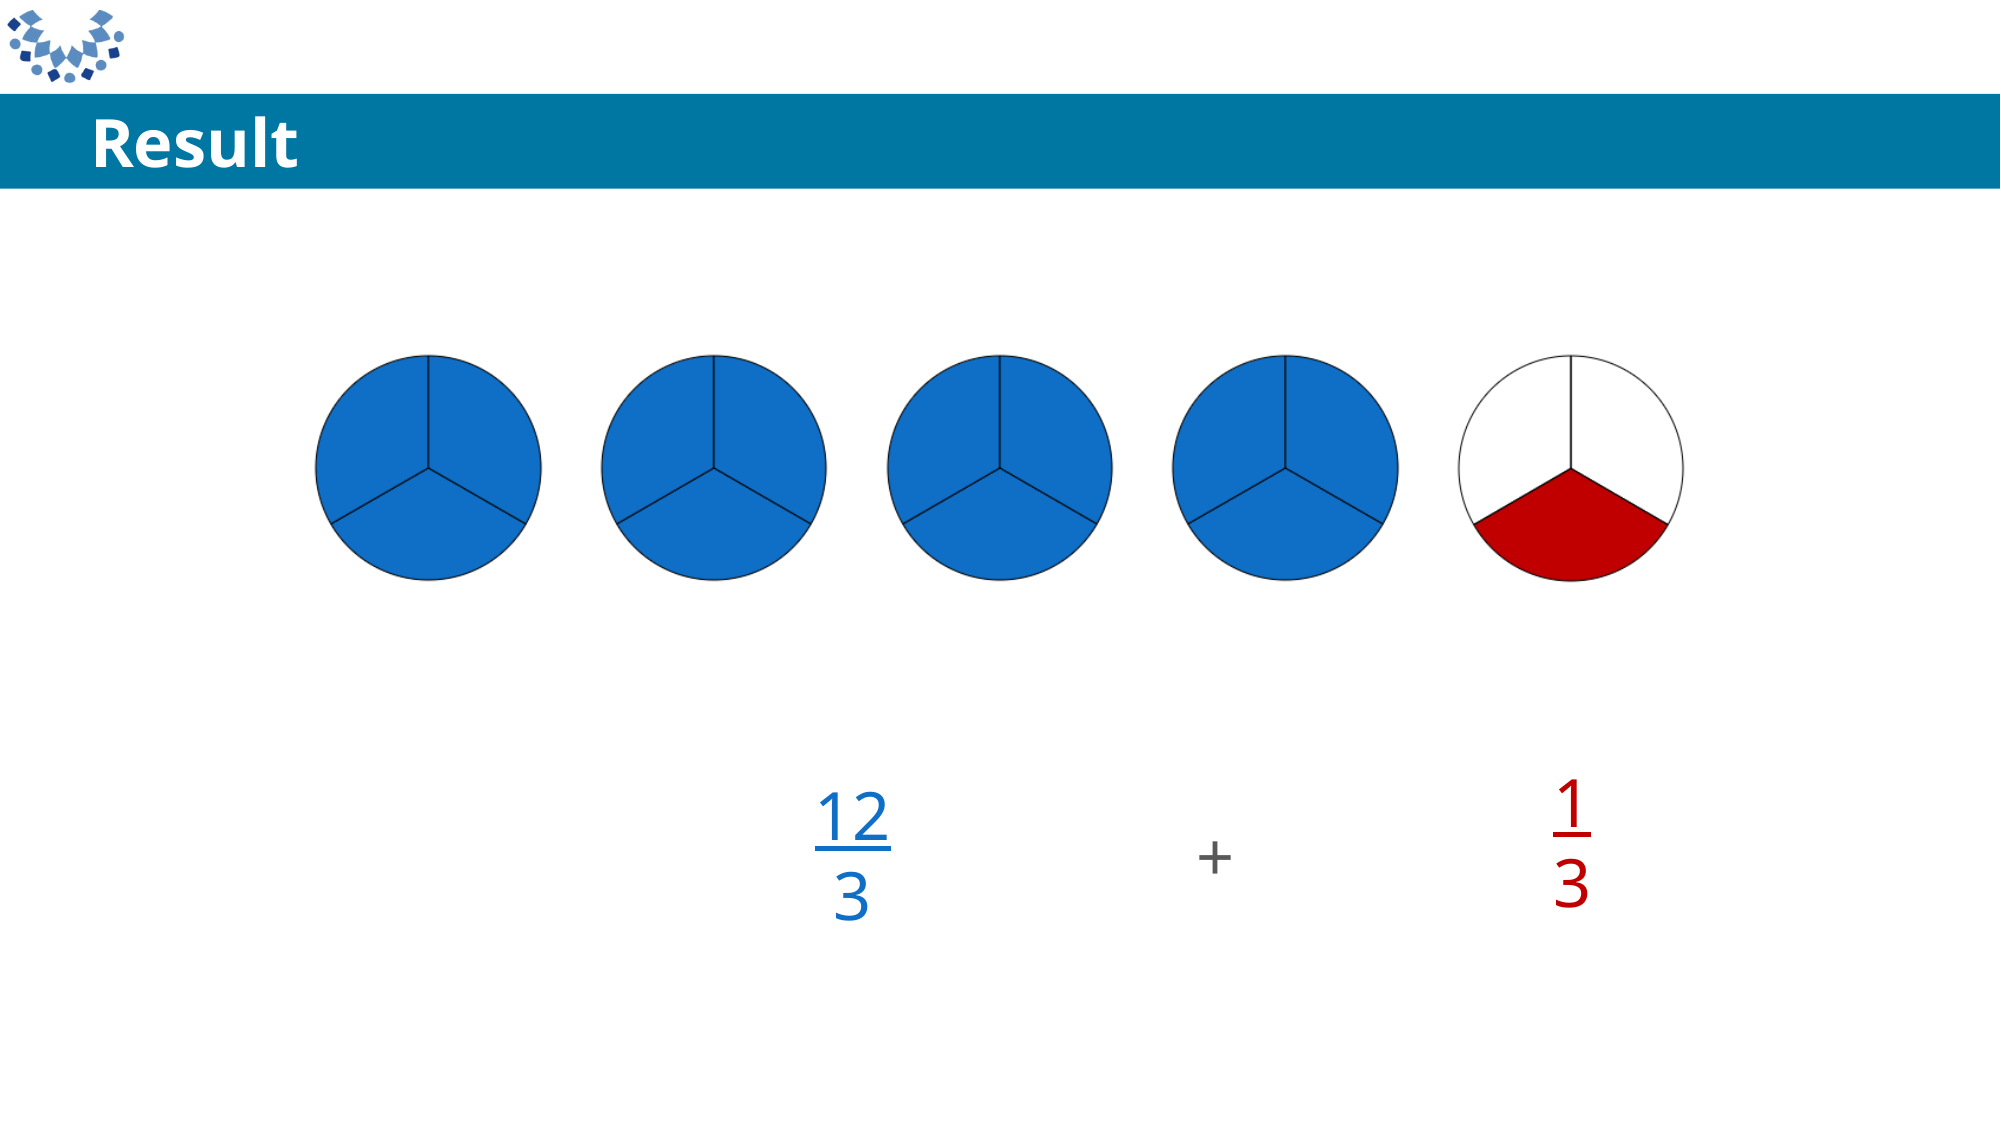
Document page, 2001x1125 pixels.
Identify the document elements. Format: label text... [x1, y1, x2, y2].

picture [310, 350, 547, 587]
picture [1167, 350, 1404, 587]
picture [1452, 350, 1690, 587]
text_box 1 3 [1538, 753, 1607, 928]
picture [596, 350, 833, 587]
picture [0, 10, 129, 87]
picture [881, 350, 1118, 587]
text_box + [1182, 807, 1250, 902]
text_box Result [0, 93, 2000, 189]
text_box 12 3 [800, 766, 906, 942]
